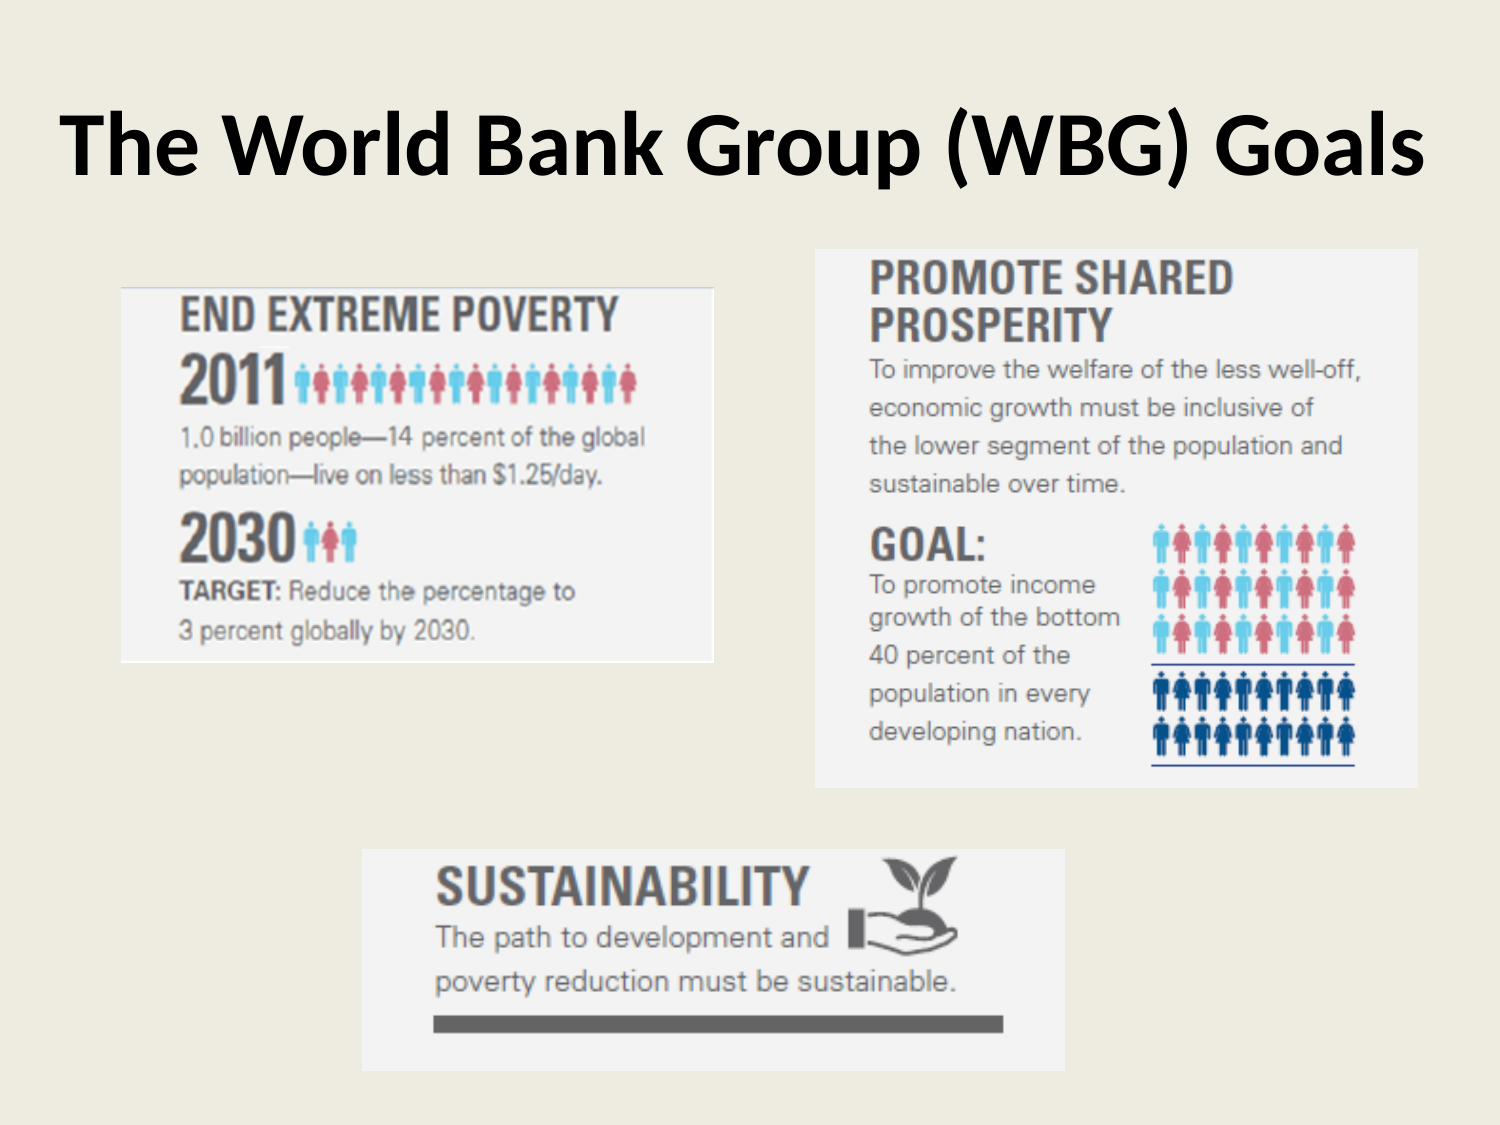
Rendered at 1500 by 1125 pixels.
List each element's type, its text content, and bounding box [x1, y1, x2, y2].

title The World Bank Group (WBG) Goals [37, 45, 1450, 233]
picture [362, 849, 1066, 1071]
picture [815, 249, 1418, 788]
picture [121, 287, 714, 663]
